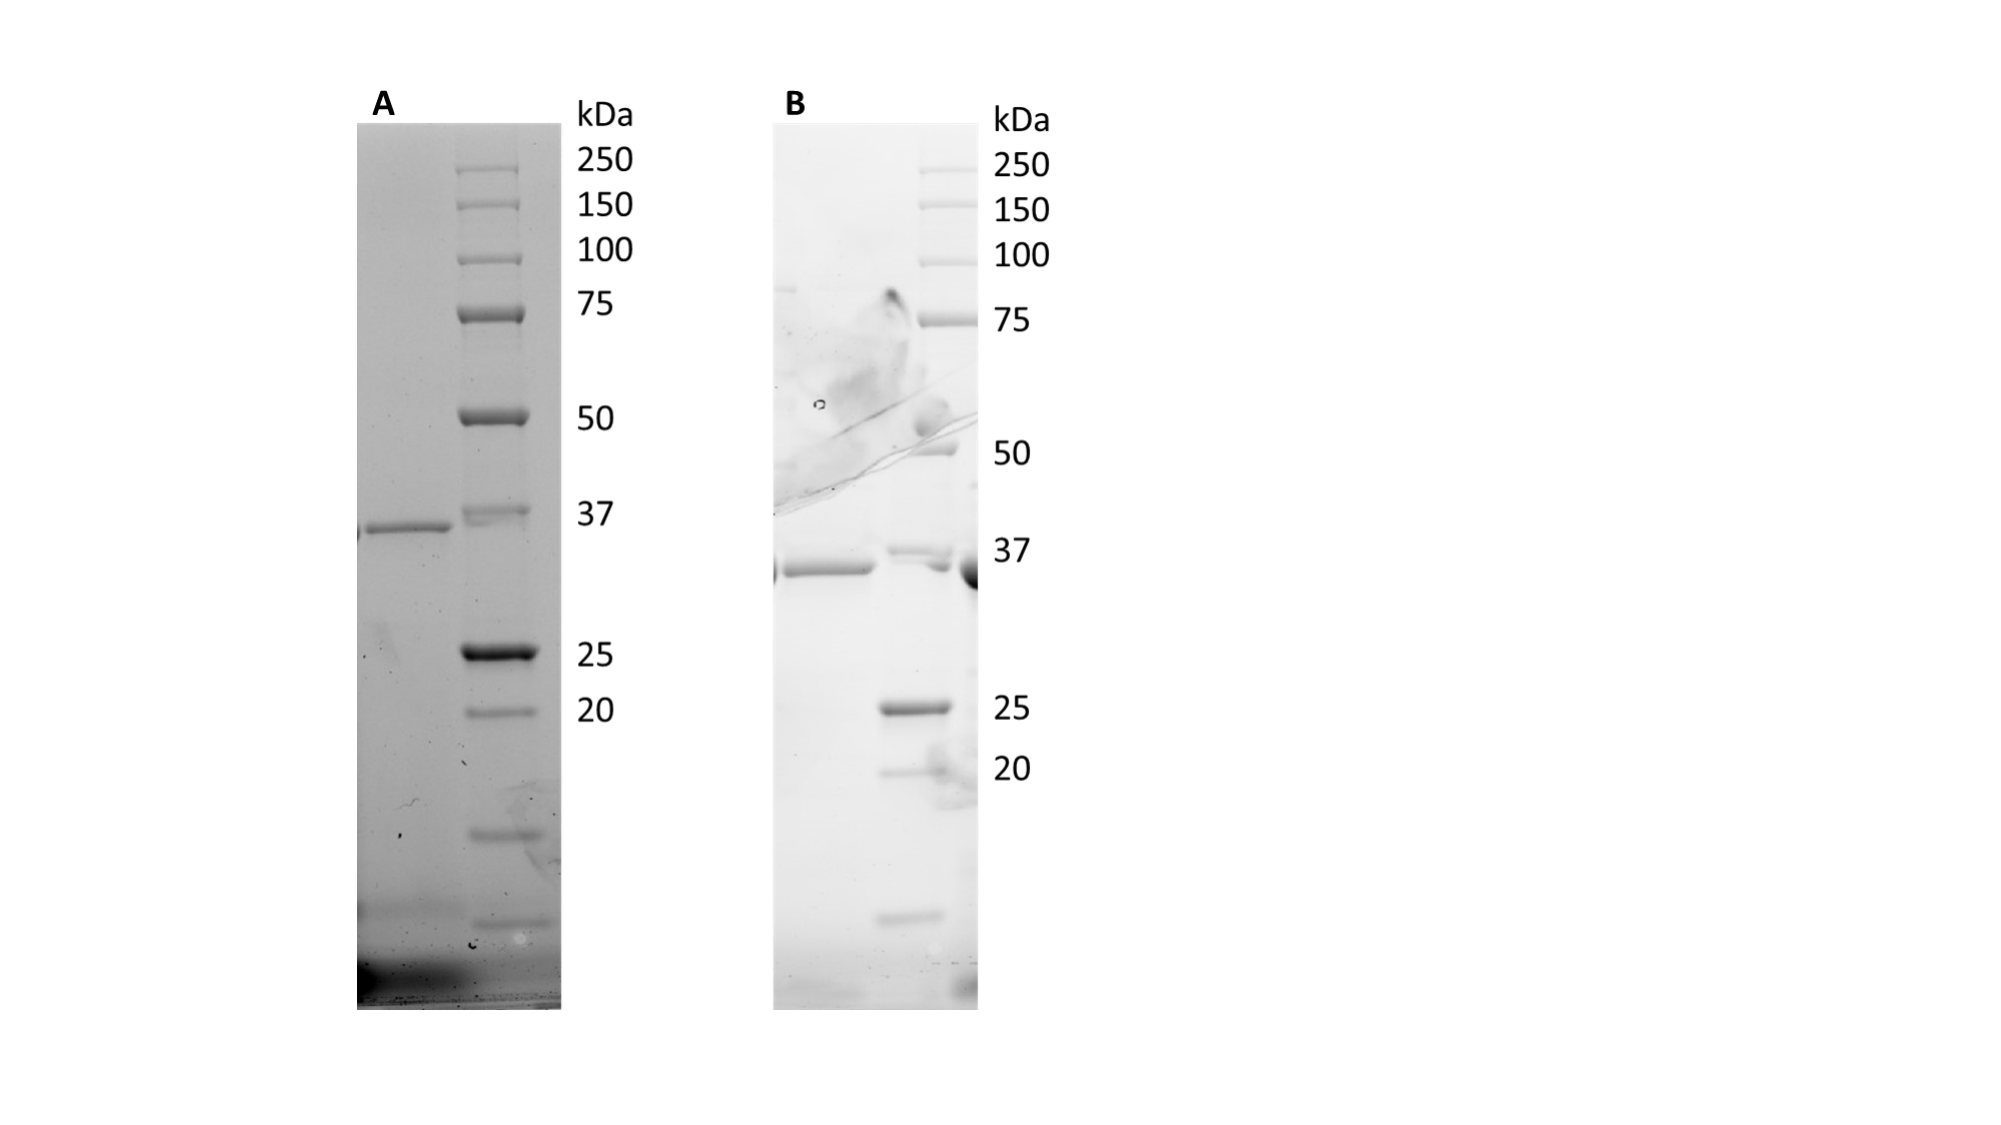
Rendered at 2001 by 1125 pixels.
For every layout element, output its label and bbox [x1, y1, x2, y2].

picture [331, 61, 1063, 1010]
